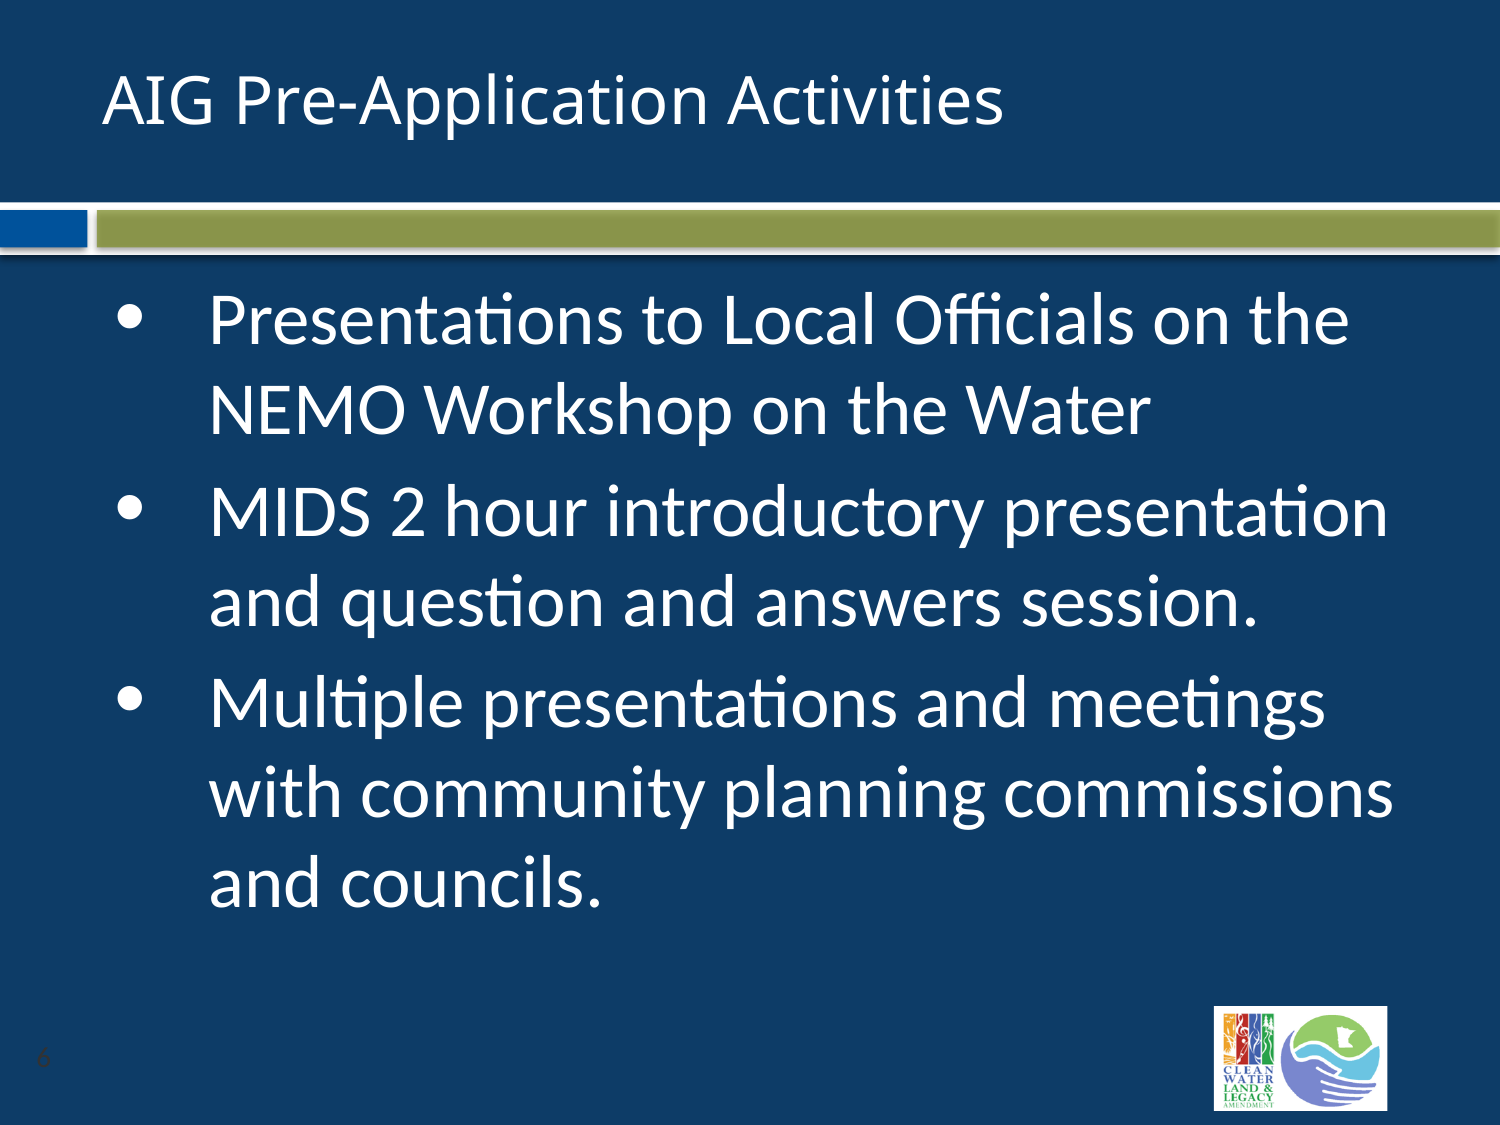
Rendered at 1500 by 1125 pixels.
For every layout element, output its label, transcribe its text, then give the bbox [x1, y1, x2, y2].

picture [1213, 1013, 1388, 1111]
text_box AIG Pre-Application Activities [87, 50, 1400, 175]
text_box Presentations to Local Officials on the NEMO Workshop on the Water MIDS 2 hour introductory presentation and question and answers session. Multiple presentations and meetings with community planning commissions and councils. [24, 262, 1438, 1013]
slide_number 6 [0, 1025, 88, 1088]
